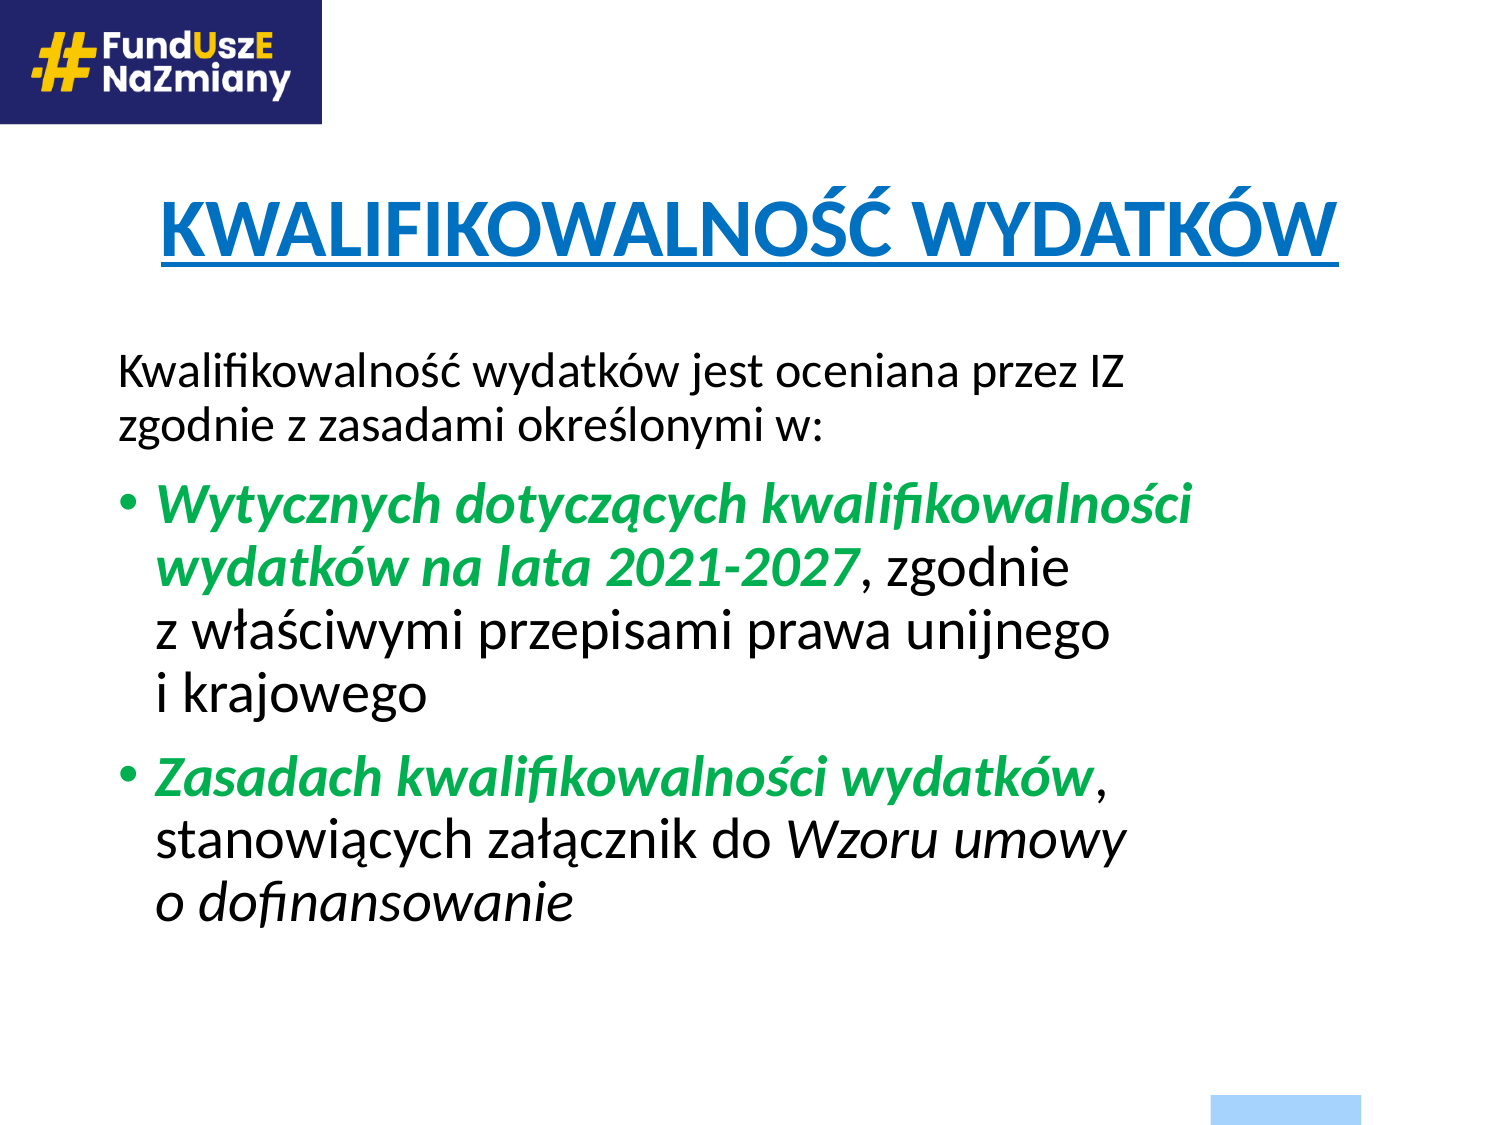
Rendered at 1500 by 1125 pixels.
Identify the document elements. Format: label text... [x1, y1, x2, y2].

list Kwalifikowalność wydatków jest oceniana przez IZ zgodnie z zasadami określonymi w: Wytycznych dotyczących kwalifikowalności wydatków na lata 2021-2027, zgodnie z właściwymi przepisami prawa unijnego i krajowego Zasadach kwalifikowalności wydatków, stanowiących załącznik do Wzoru umowy o dofinansowanie [103, 337, 1397, 1048]
title KWALIFIKOWALNOŚĆ WYDATKÓW [103, 139, 1397, 319]
picture [0, 0, 1500, 1125]
